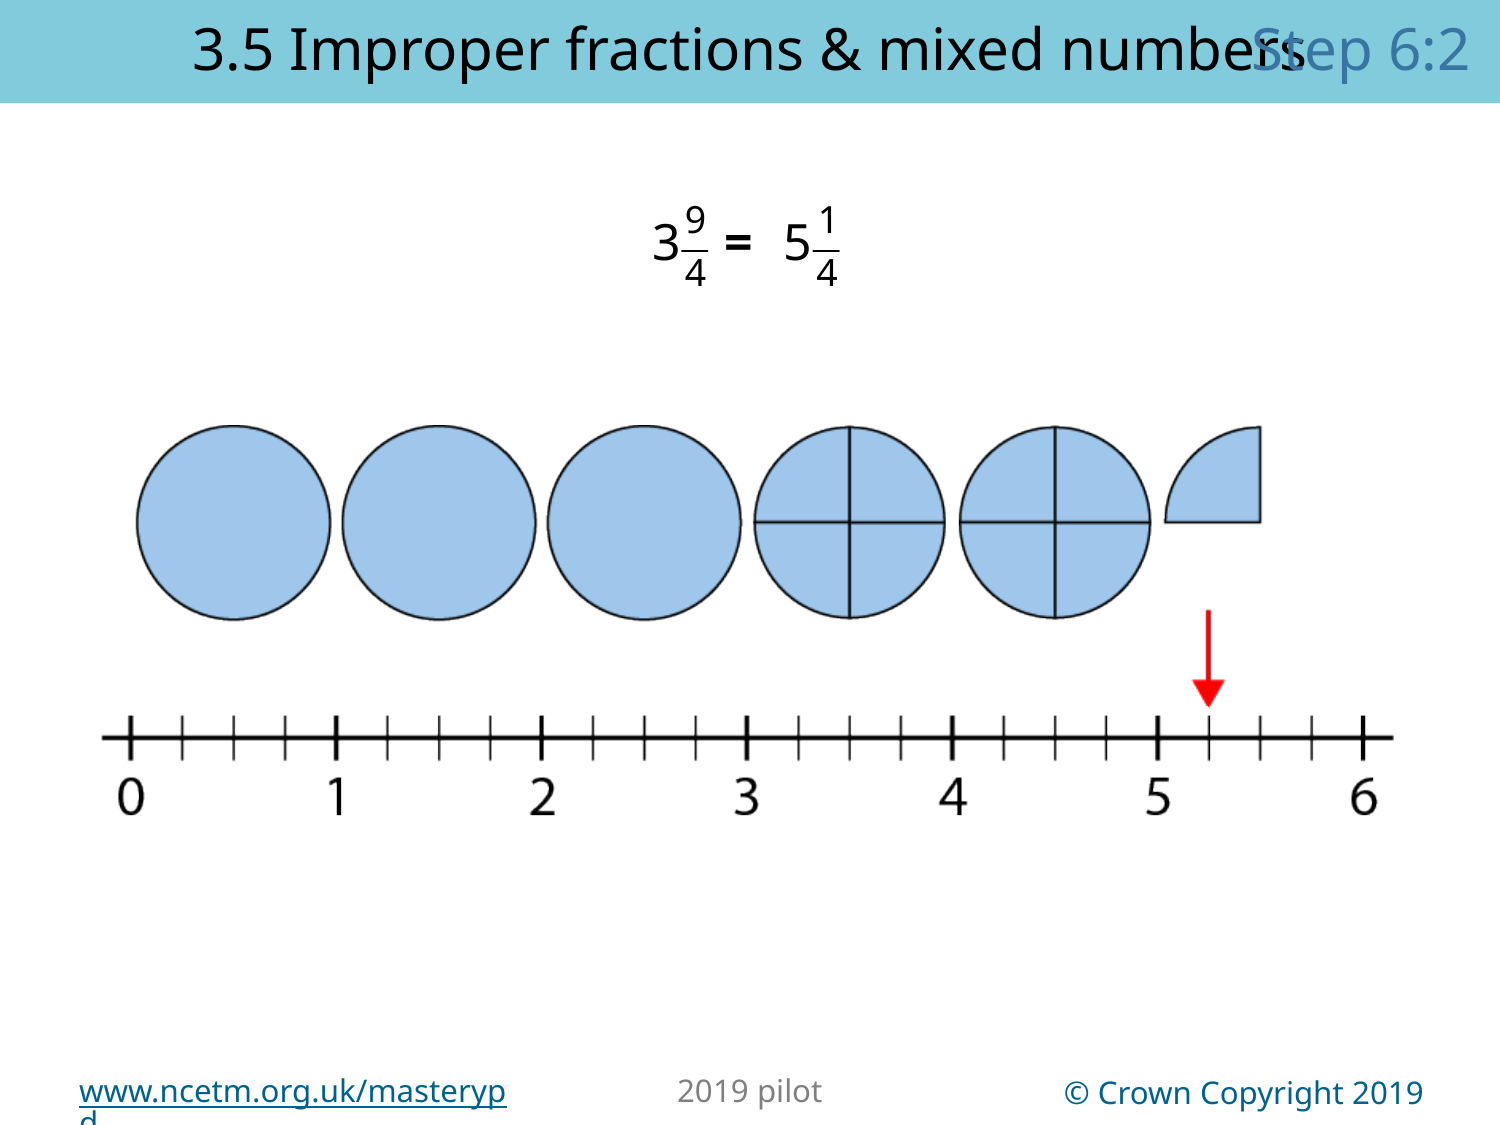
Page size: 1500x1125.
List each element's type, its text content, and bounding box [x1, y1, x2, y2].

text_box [650, 199, 713, 292]
list Step 6:2 [0, 0, 1500, 104]
picture [101, 425, 1399, 849]
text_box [722, 199, 844, 292]
